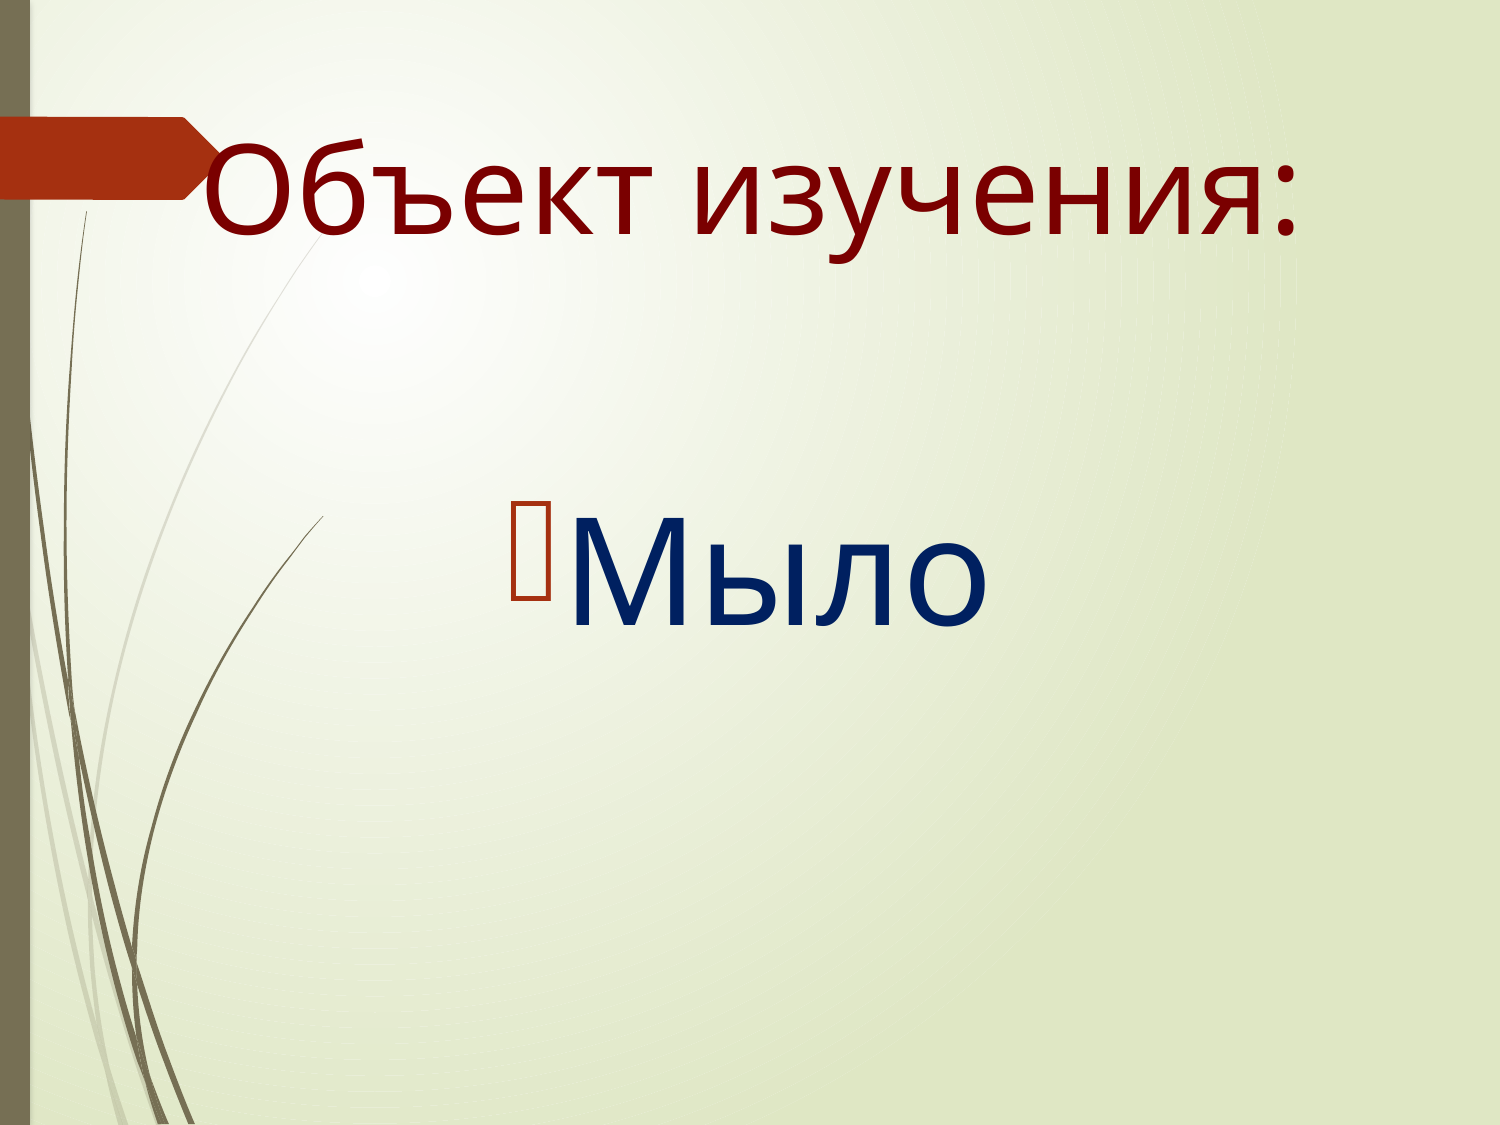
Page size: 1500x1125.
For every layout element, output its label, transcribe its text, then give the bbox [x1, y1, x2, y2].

list Мыло [75, 468, 1425, 894]
title Объект изучения: [76, 101, 1427, 302]
